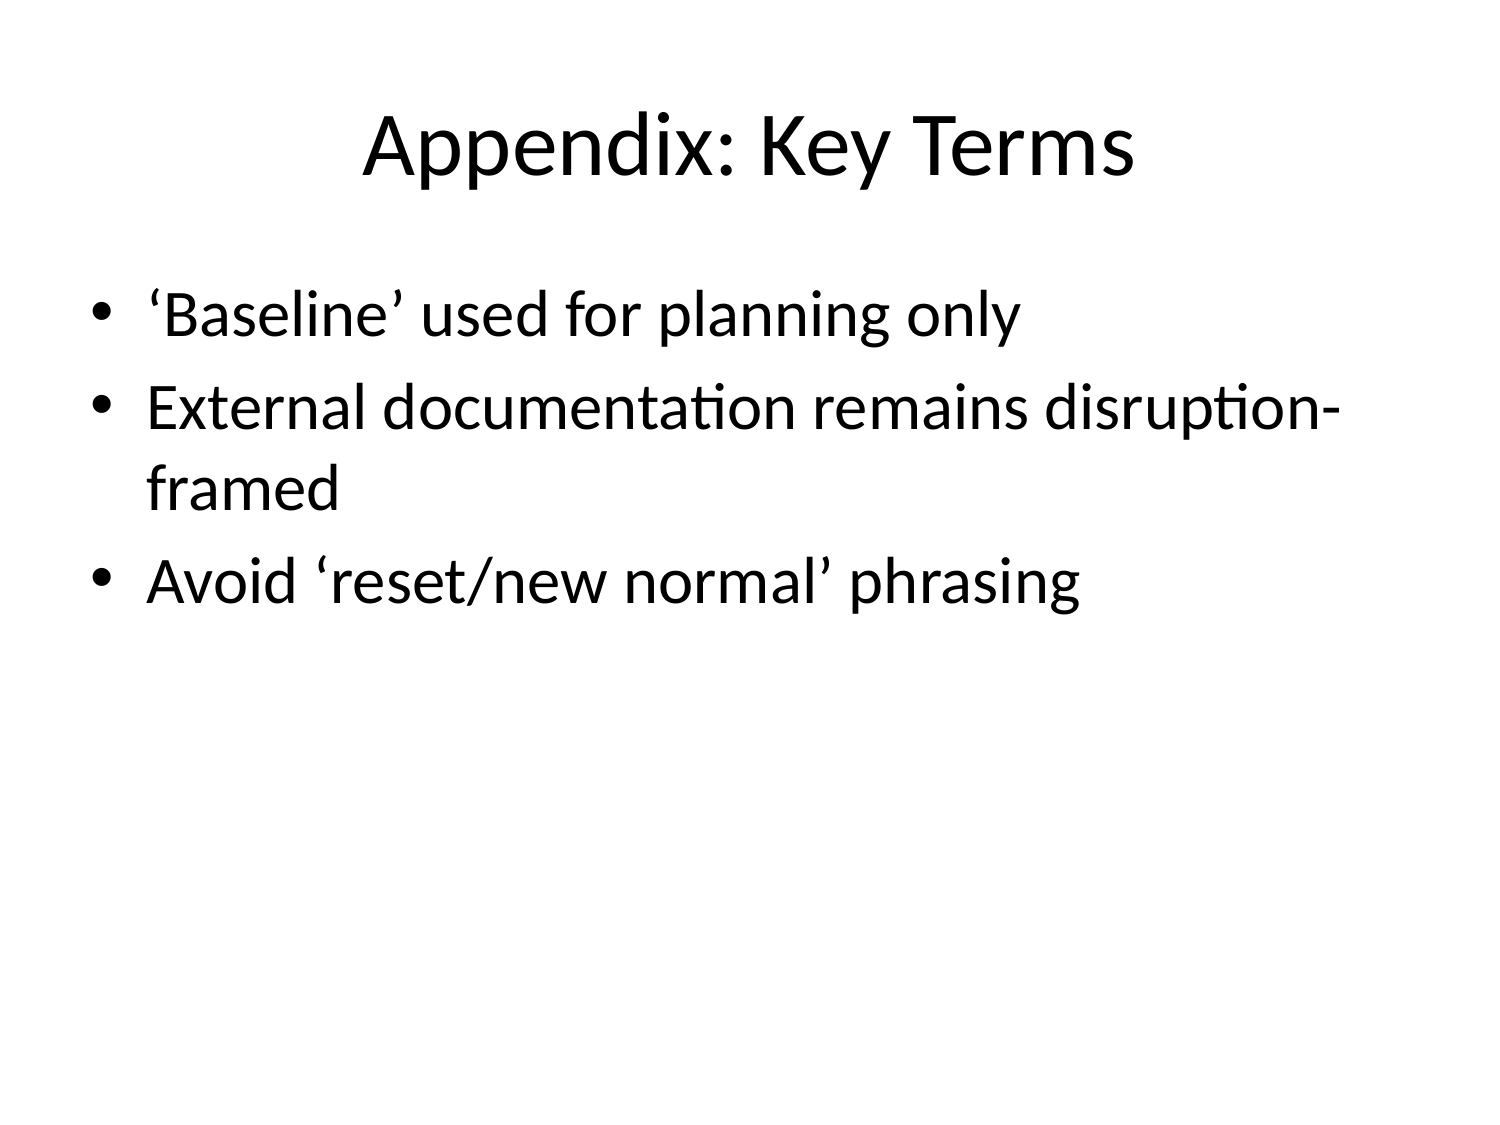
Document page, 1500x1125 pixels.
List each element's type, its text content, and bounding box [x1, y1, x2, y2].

list ‘Baseline’ used for planning only External documentation remains disruption-framed Avoid ‘reset/new normal’ phrasing [75, 262, 1425, 1005]
title Appendix: Key Terms [75, 45, 1425, 233]
